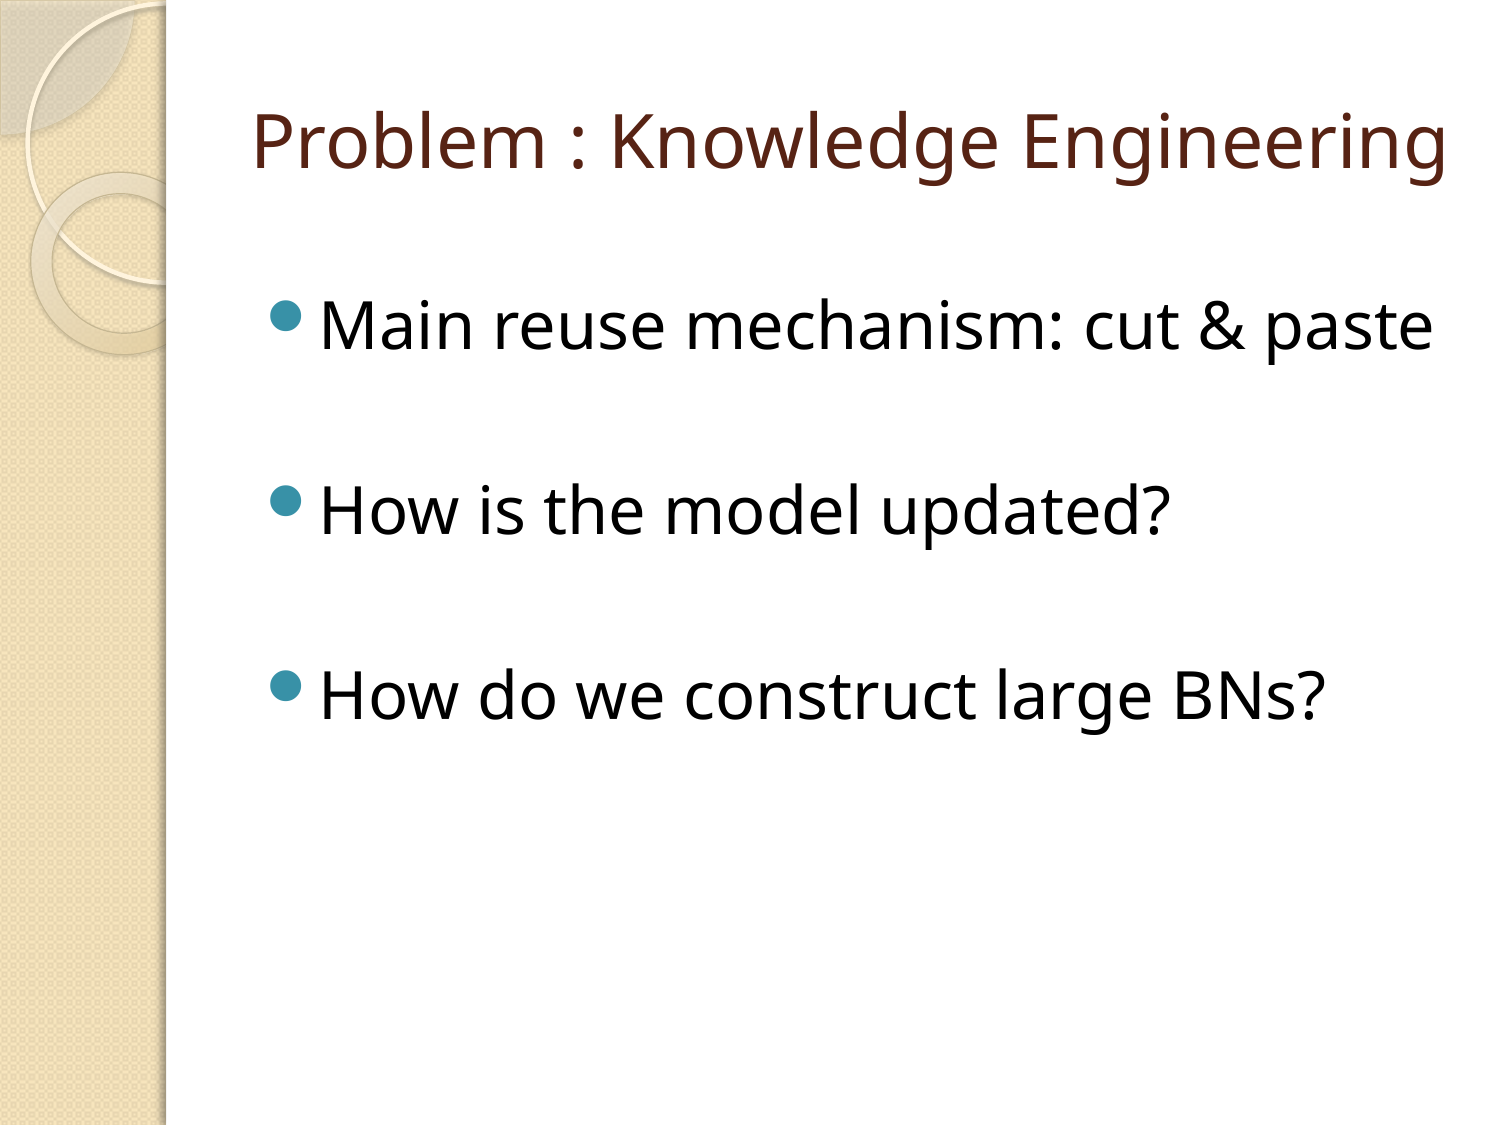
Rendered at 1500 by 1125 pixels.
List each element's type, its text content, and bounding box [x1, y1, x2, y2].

list Main reuse mechanism: cut & paste How is the model updated? How do we construct large BNs? [237, 275, 1468, 1063]
title Problem : Knowledge Engineering [235, 45, 1466, 233]
